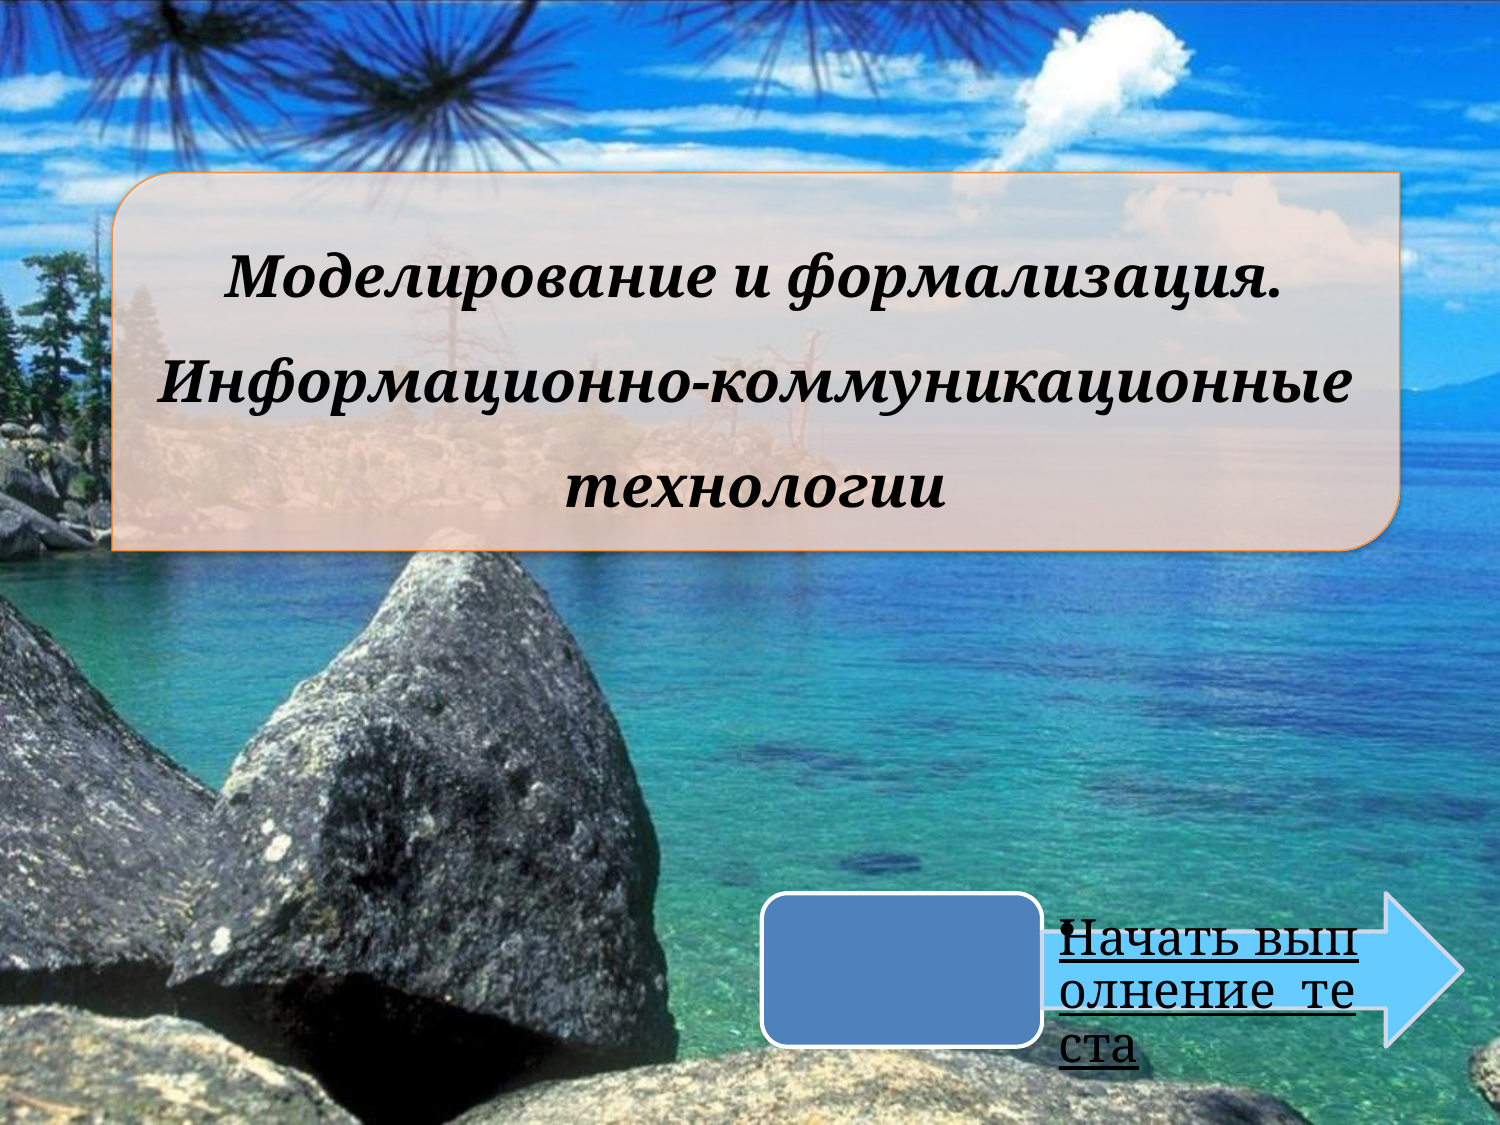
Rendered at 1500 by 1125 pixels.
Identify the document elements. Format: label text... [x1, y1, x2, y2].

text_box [761, 892, 1463, 1047]
text_box Моделирование и формализация. Информационно-коммуникационные технологии [111, 171, 1401, 552]
picture [0, 0, 1500, 1125]
